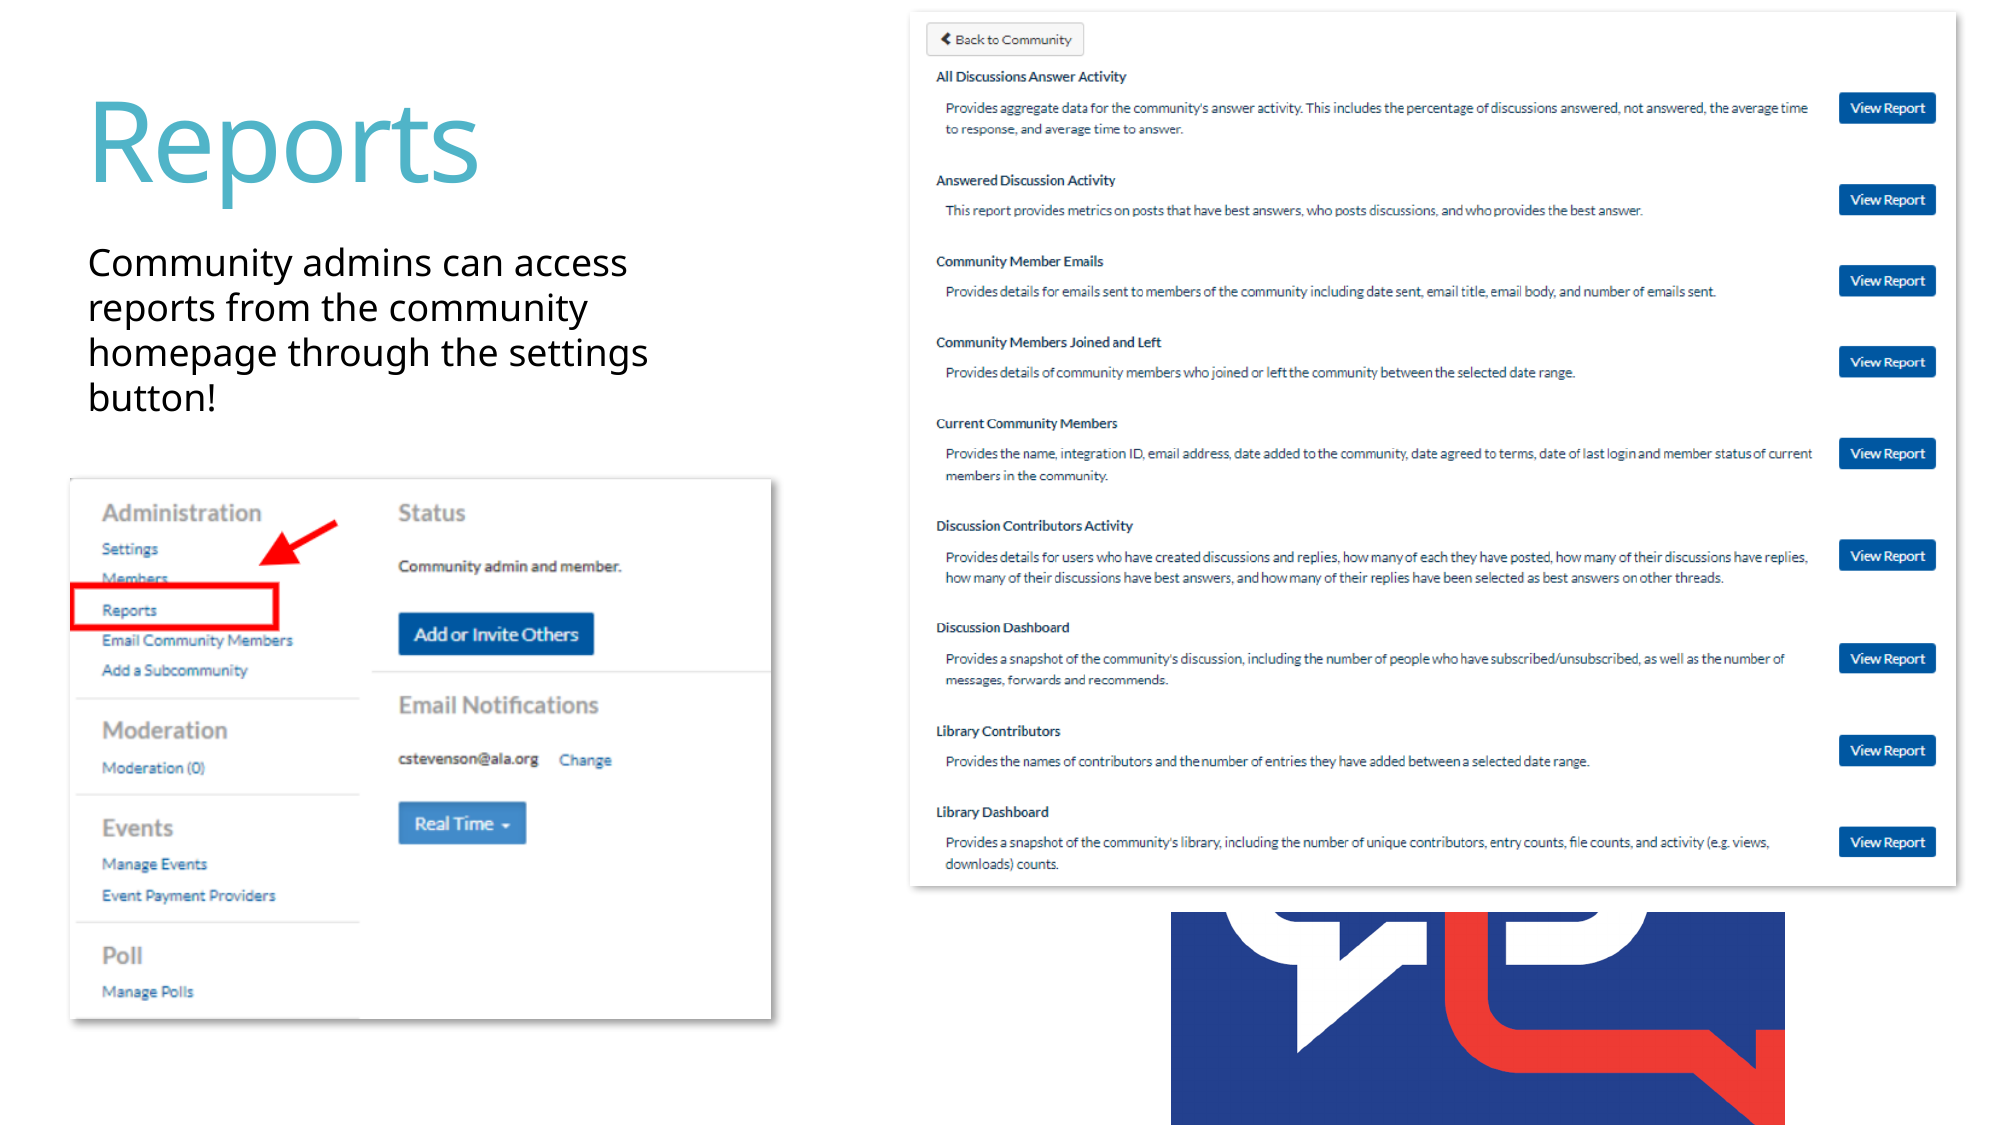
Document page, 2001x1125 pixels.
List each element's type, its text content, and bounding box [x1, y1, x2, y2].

picture [1171, 911, 1785, 1125]
text_box Community admins can access reports from the community homepage through the settings button! [72, 231, 774, 427]
title Reports [70, 12, 909, 285]
picture [909, 12, 1956, 886]
picture [69, 477, 772, 1019]
